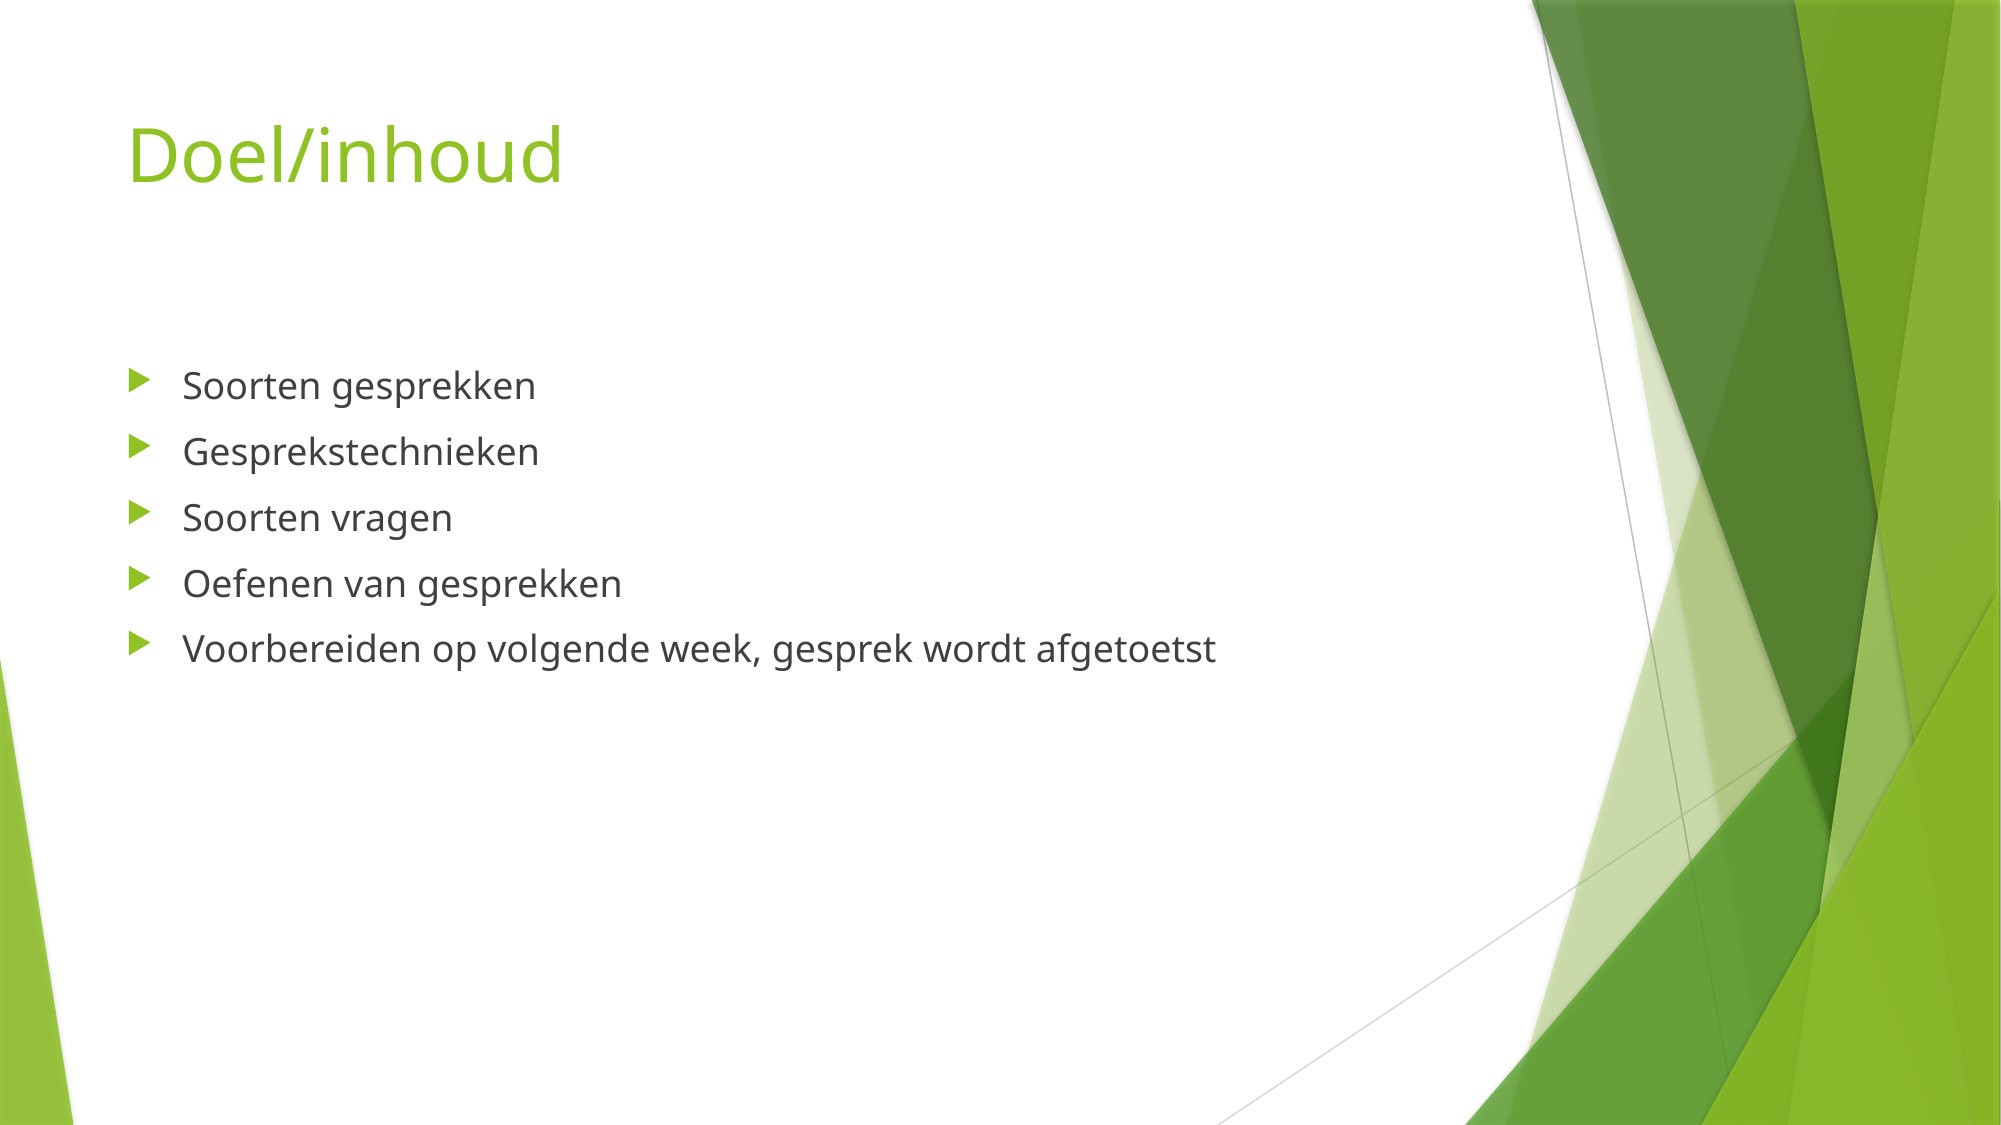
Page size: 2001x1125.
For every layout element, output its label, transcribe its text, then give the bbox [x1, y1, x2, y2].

list Soorten gesprekken Gesprekstechnieken Soorten vragen Oefenen van gesprekken Voorbereiden op volgende week, gesprek wordt afgetoetst [111, 354, 1522, 992]
title Doel/inhoud [111, 99, 1522, 317]
